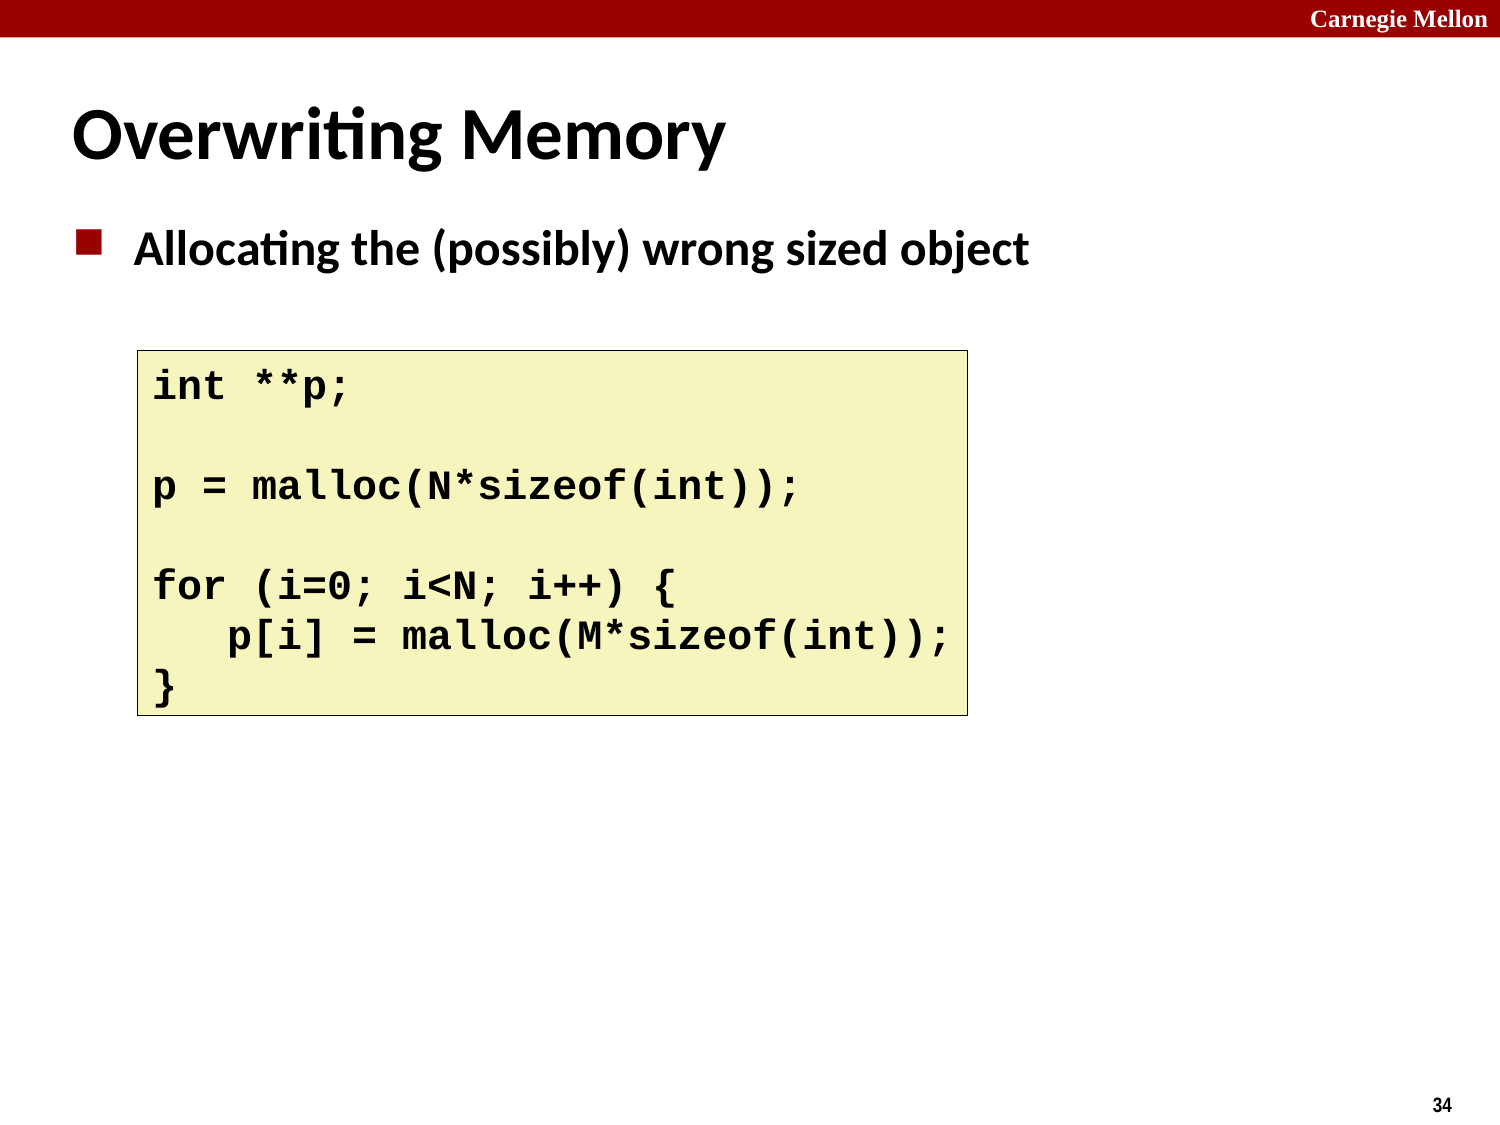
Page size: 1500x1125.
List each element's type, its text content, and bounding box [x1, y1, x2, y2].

list Allocating the (possibly) wrong sized object [61, 212, 1426, 1070]
text_box int **p; p = malloc(N*sizeof(int)); for (i=0; i<N; i++) { p[i] = malloc(M*sizeof(int)); } [137, 350, 967, 716]
title Overwriting Memory [57, 71, 1488, 201]
